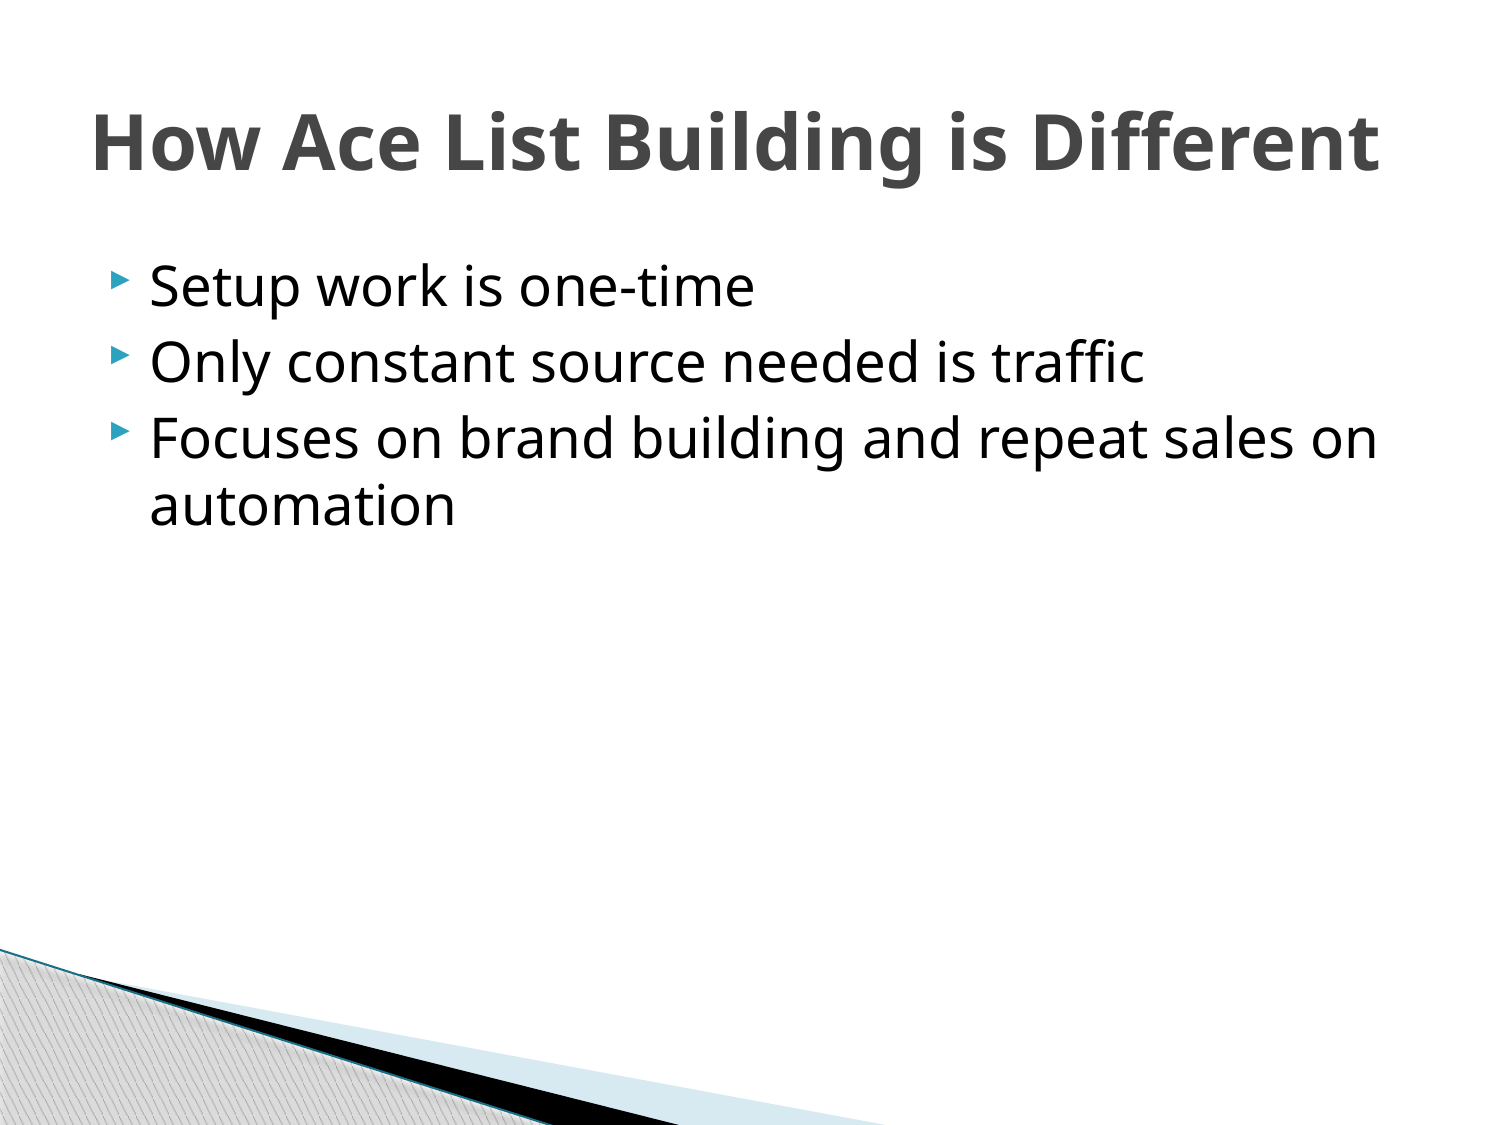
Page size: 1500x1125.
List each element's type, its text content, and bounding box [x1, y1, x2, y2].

title How Ace List Building is Different [75, 45, 1425, 233]
list Setup work is one-time Only constant source needed is traffic Focuses on brand building and repeat sales on automation [74, 242, 1426, 986]
